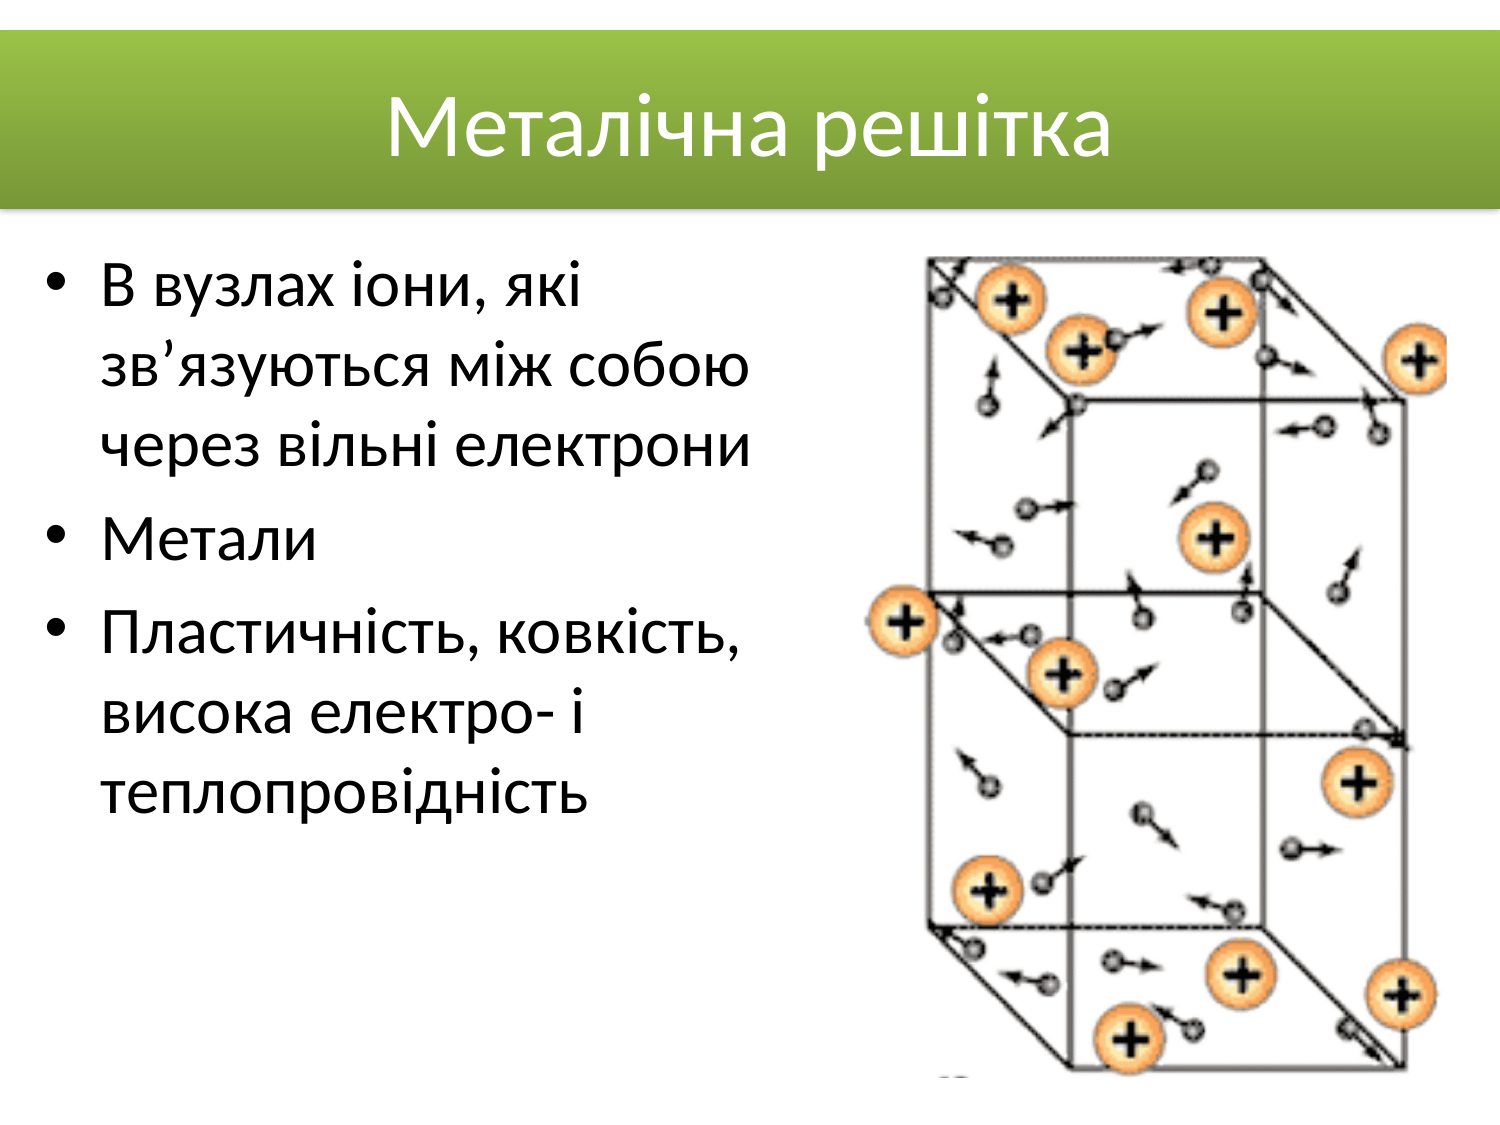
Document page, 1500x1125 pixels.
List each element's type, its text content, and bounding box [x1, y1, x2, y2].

list В вузлах іони, які зв’язуються між собою через вільні електрони Метали Пластичність, ковкість, висока електро- і теплопровідність [29, 232, 857, 975]
title Металічна решітка [0, 30, 1500, 209]
picture [740, 258, 1500, 1078]
